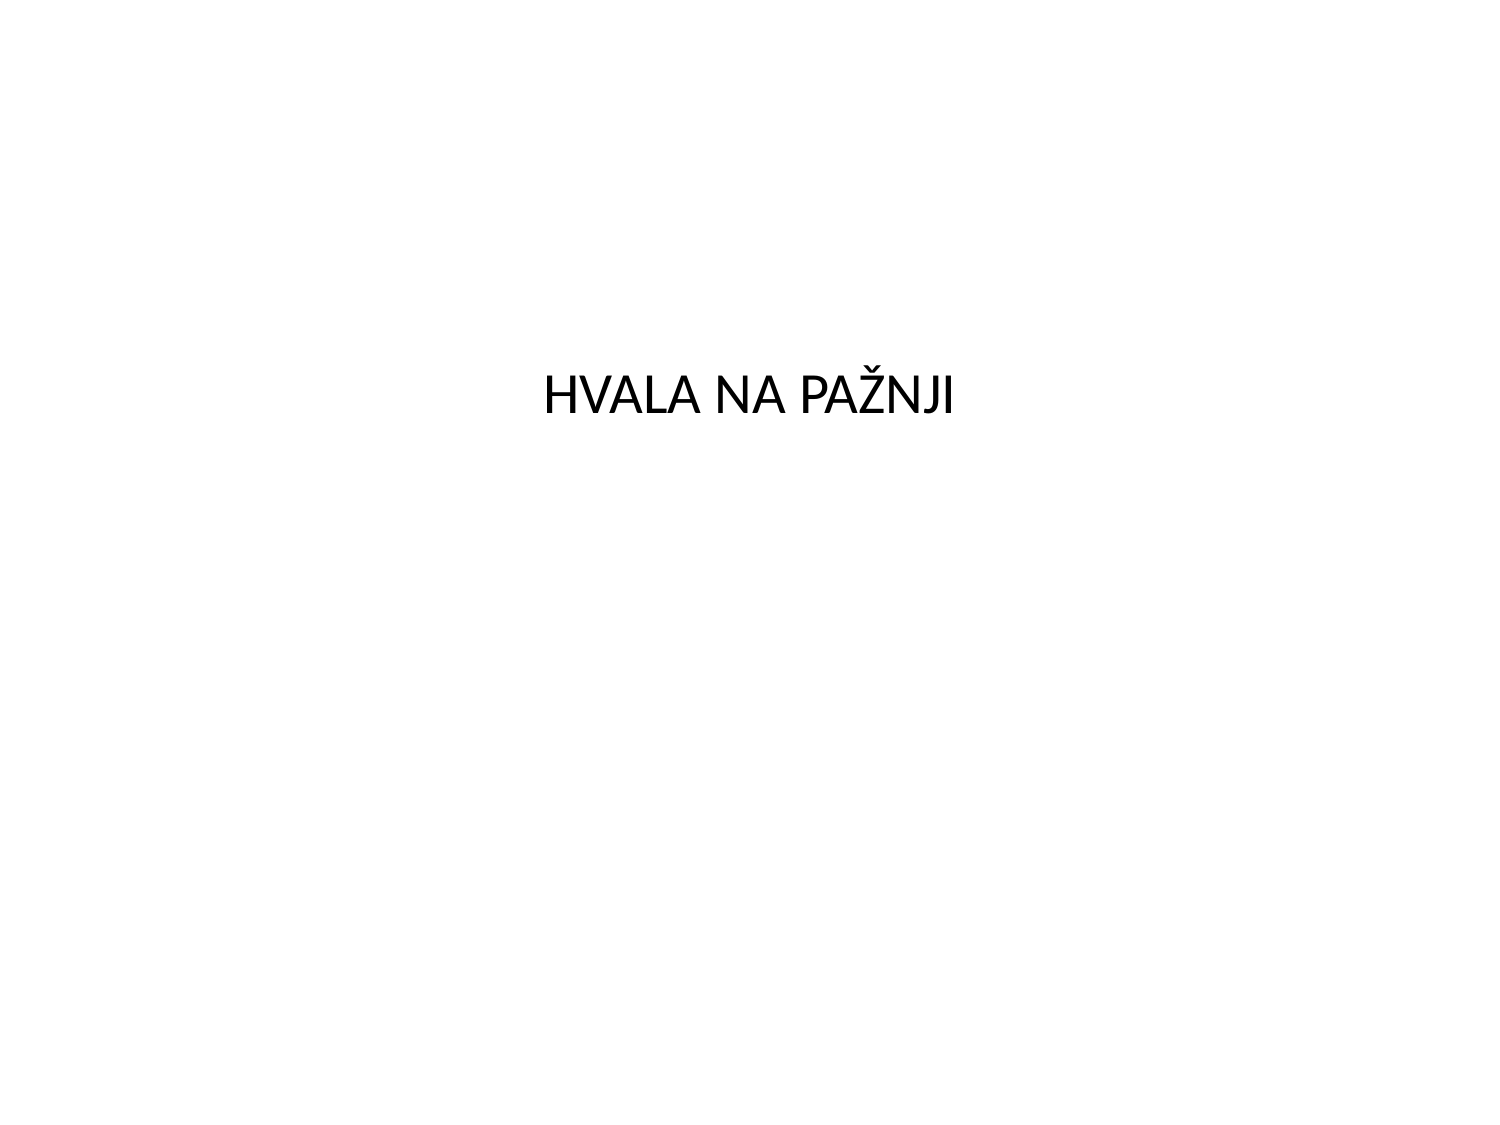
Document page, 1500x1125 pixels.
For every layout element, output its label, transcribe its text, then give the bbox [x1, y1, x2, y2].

list HVALA NA PAŽNJI [75, 66, 1425, 1005]
